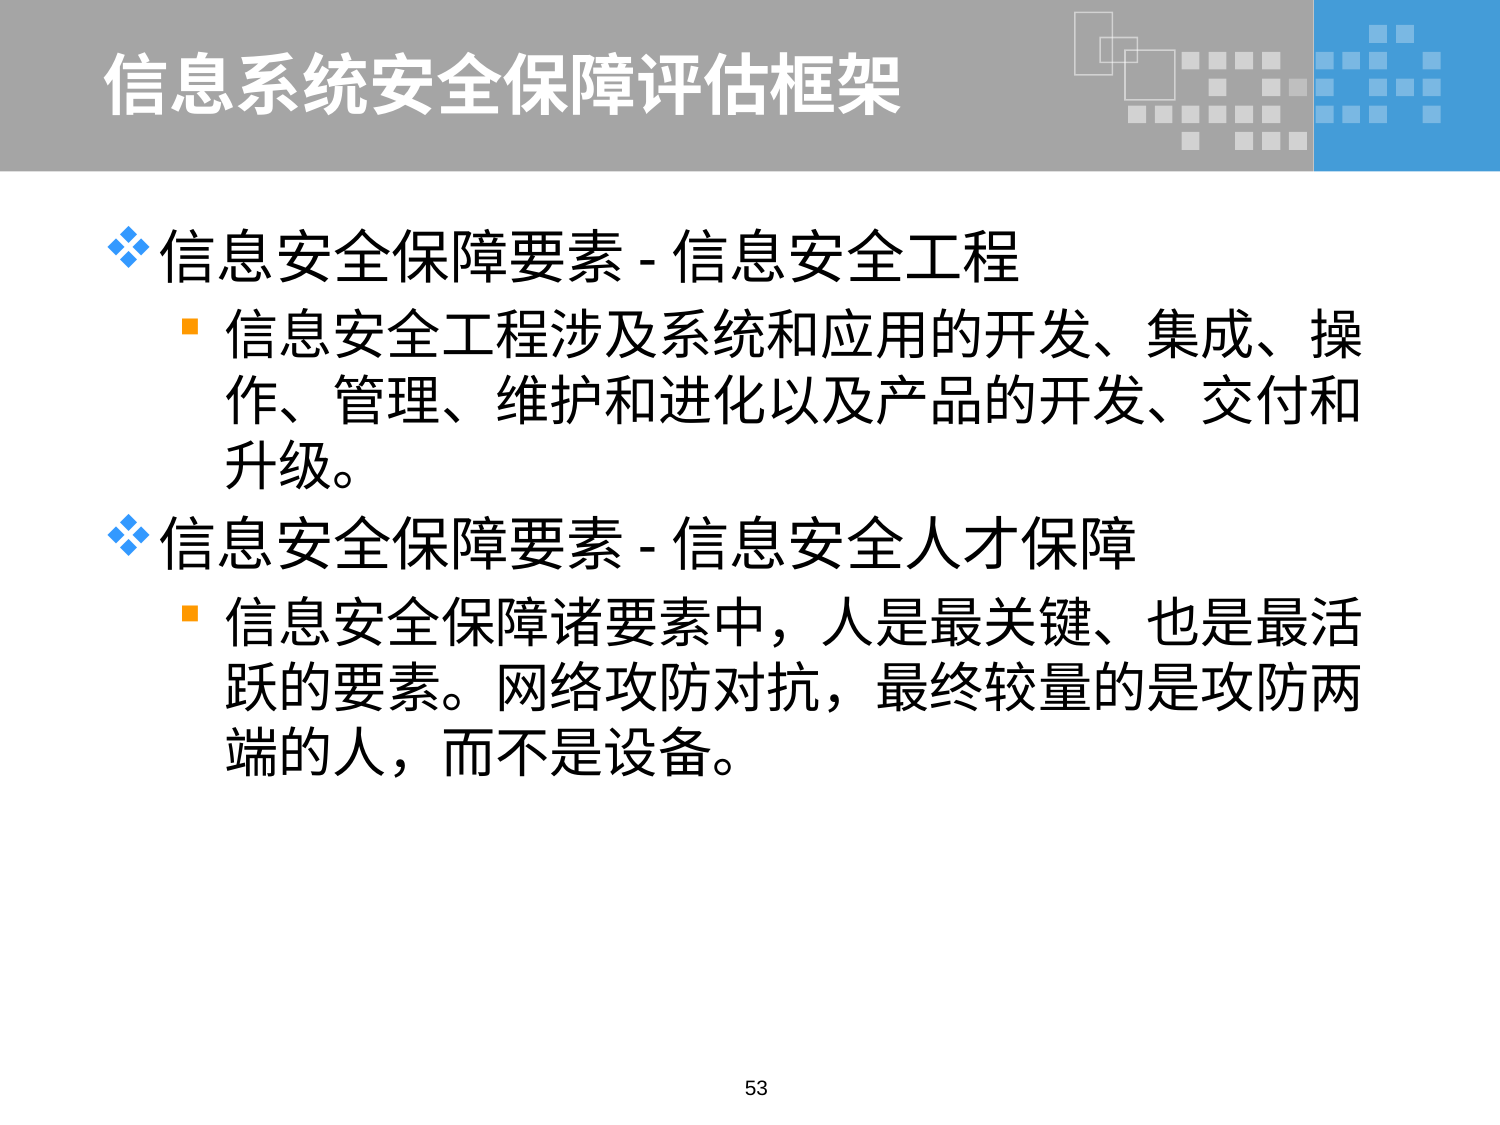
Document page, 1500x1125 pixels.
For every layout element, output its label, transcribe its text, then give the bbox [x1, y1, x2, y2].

slide_number 53 [687, 1066, 826, 1111]
list 信息安全保障要素-信息安全工程 信息安全工程涉及系统和应用的开发、集成、操作、管理、维护和进化以及产品的开发、交付和升级。 信息安全保障要素-信息安全人才保障 信息安全保障诸要素中，人是最关键、也是最活跃的要素。网络攻防对抗，最终较量的是攻防两端的人，而不是设备。 [87, 212, 1432, 1068]
title 信息系统安全保障评估框架 [87, 42, 1252, 123]
